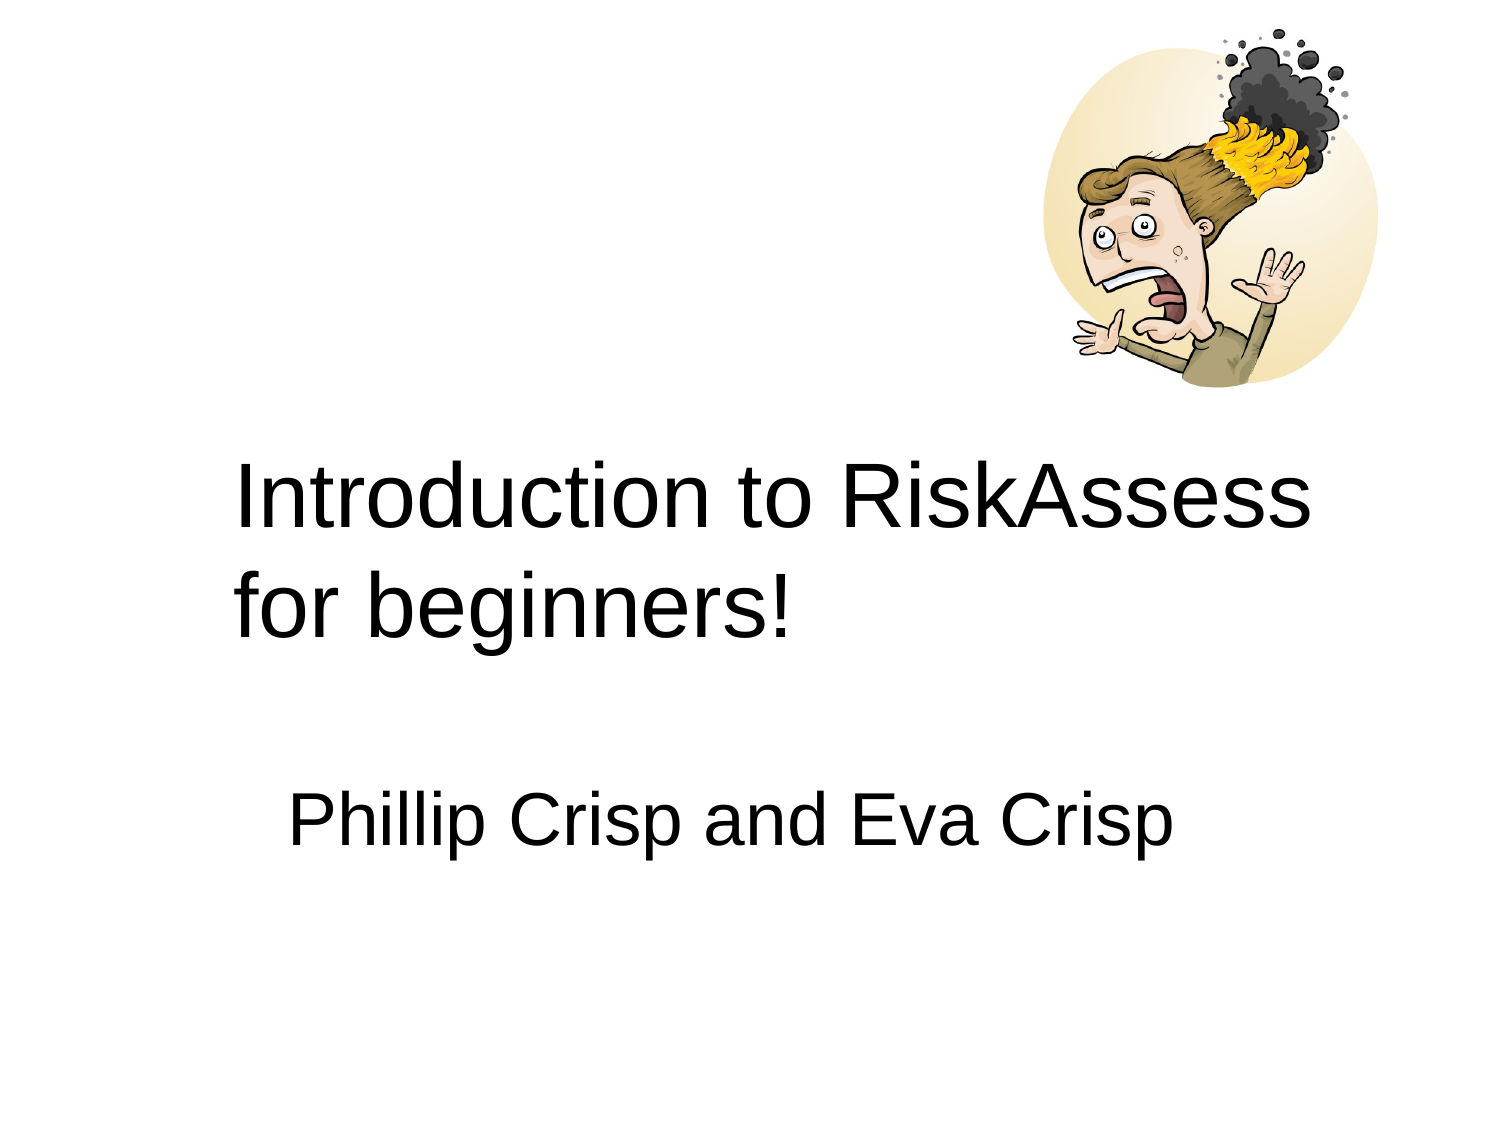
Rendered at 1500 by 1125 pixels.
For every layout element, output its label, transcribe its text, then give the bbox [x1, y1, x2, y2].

picture [1033, 18, 1389, 398]
title Introduction to RiskAssess for beginners! [218, 408, 1500, 684]
subtitle Phillip Crisp and Eva Crisp [206, 763, 1257, 976]
